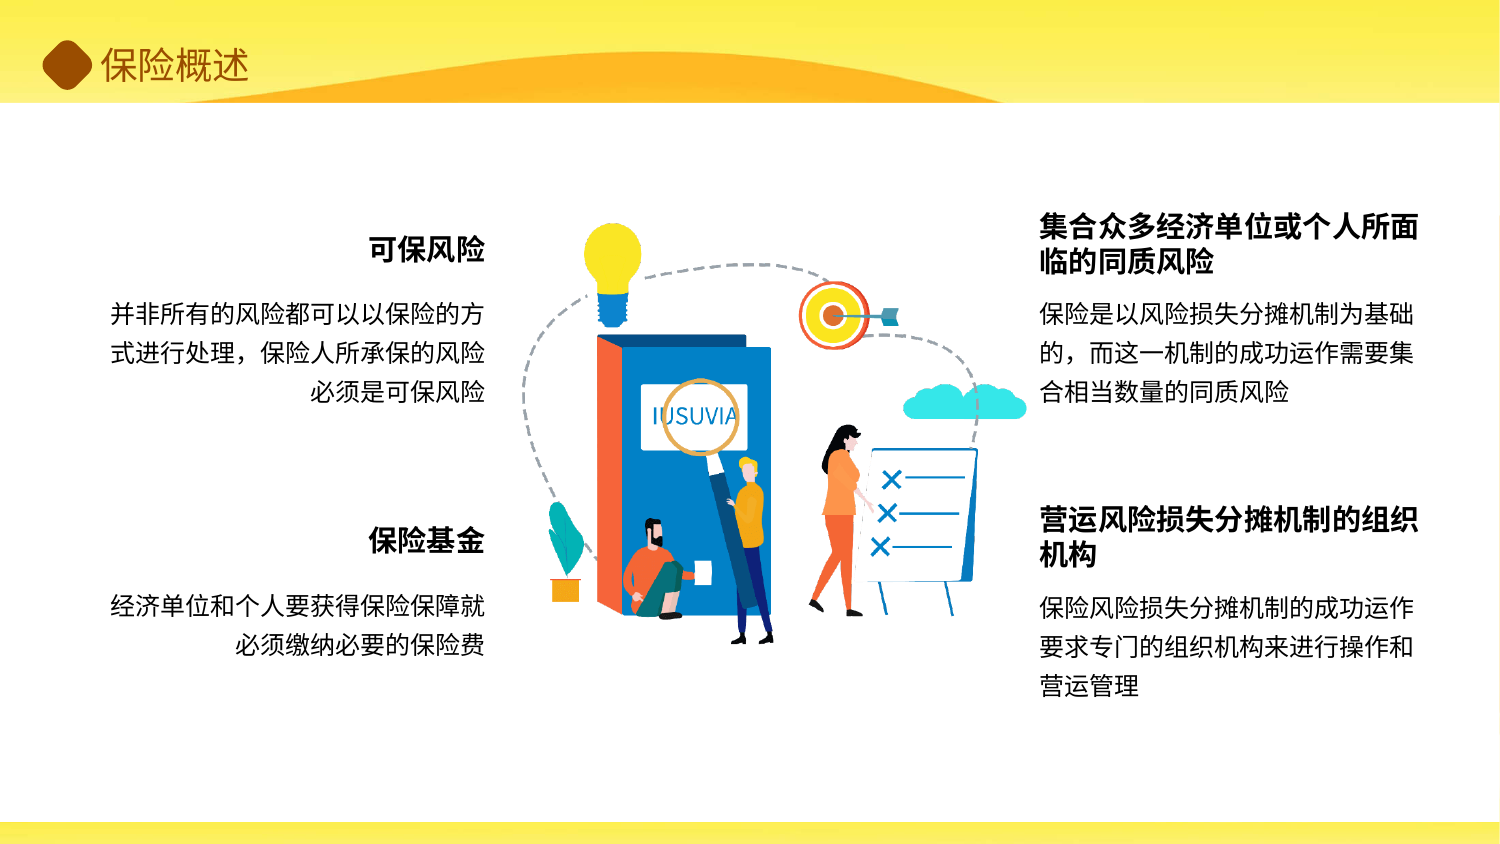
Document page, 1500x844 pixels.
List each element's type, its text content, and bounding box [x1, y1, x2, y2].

picture [0, 822, 1500, 844]
text_box 营运风险损失分摊机制的组织机构 [1043, 494, 1436, 579]
text_box 保险基金 [89, 515, 500, 566]
text_box 集合众多经济单位或个人所面临的同质风险 [1043, 200, 1436, 286]
text_box 并非所有的风险都可以以保险的方式进行处理，保险人所承保的风险必须是可保风险 [89, 282, 500, 415]
text_box 经济单位和个人要获得保险保障就必须缴纳必要的保险费 [89, 573, 500, 667]
picture [0, 0, 1500, 102]
picture [512, 150, 1043, 681]
text_box 可保风险 [89, 224, 500, 274]
text_box 保险风险损失分摊机制的成功运作要求专门的组织机构来进行操作和营运管理 [1024, 579, 1436, 708]
text_box 保险是以风险损失分摊机制为基础的，而这一机制的成功运作需要集合相当数量的同质风险 [1043, 286, 1436, 415]
